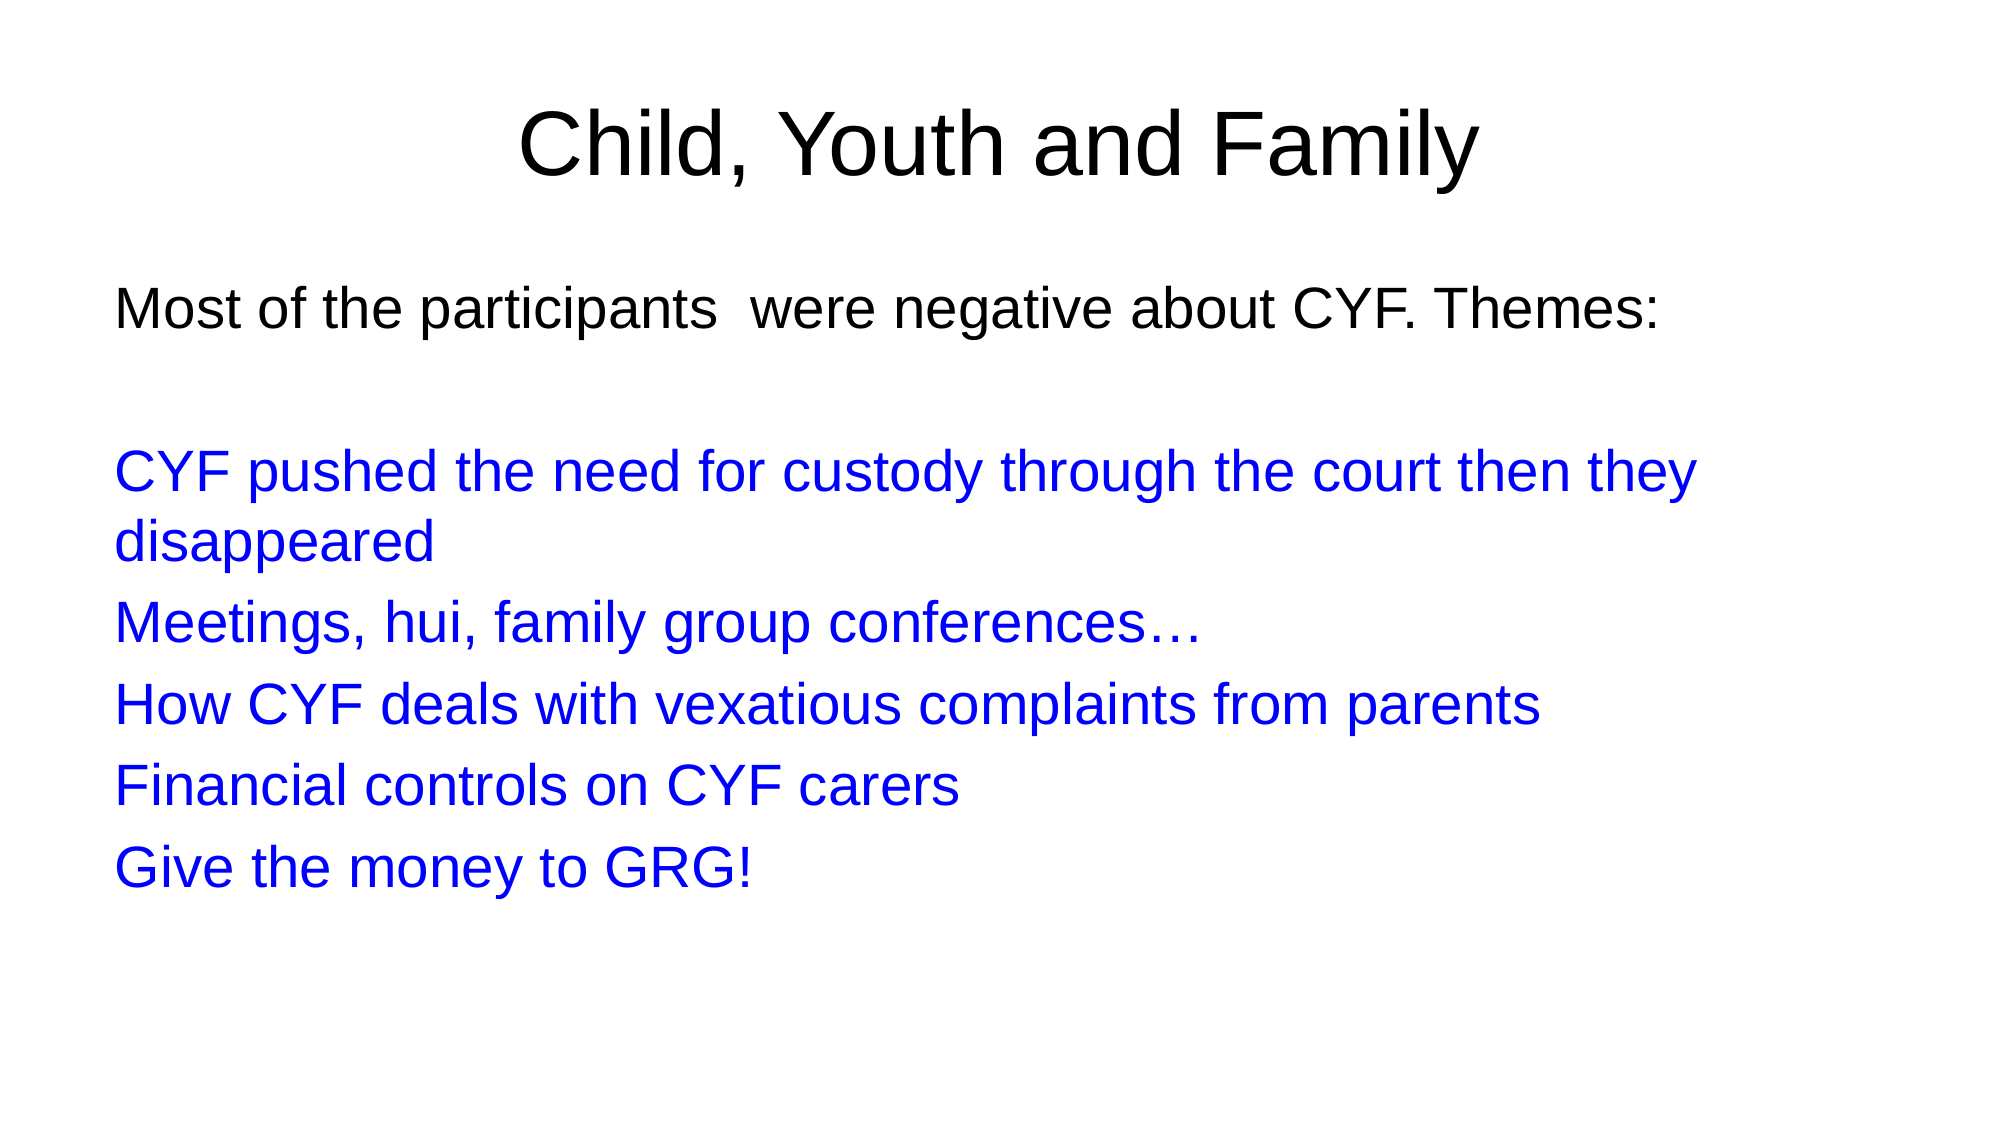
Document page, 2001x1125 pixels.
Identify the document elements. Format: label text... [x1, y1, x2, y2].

list Most of the participants were negative about CYF. Themes: CYF pushed the need for custody through the court then they disappeared Meetings, hui, family group conferences… How CYF deals with vexatious complaints from parents Financial controls on CYF carers Give the money to GRG! [99, 262, 1900, 1005]
title Child, Youth and Family [99, 45, 1900, 233]
